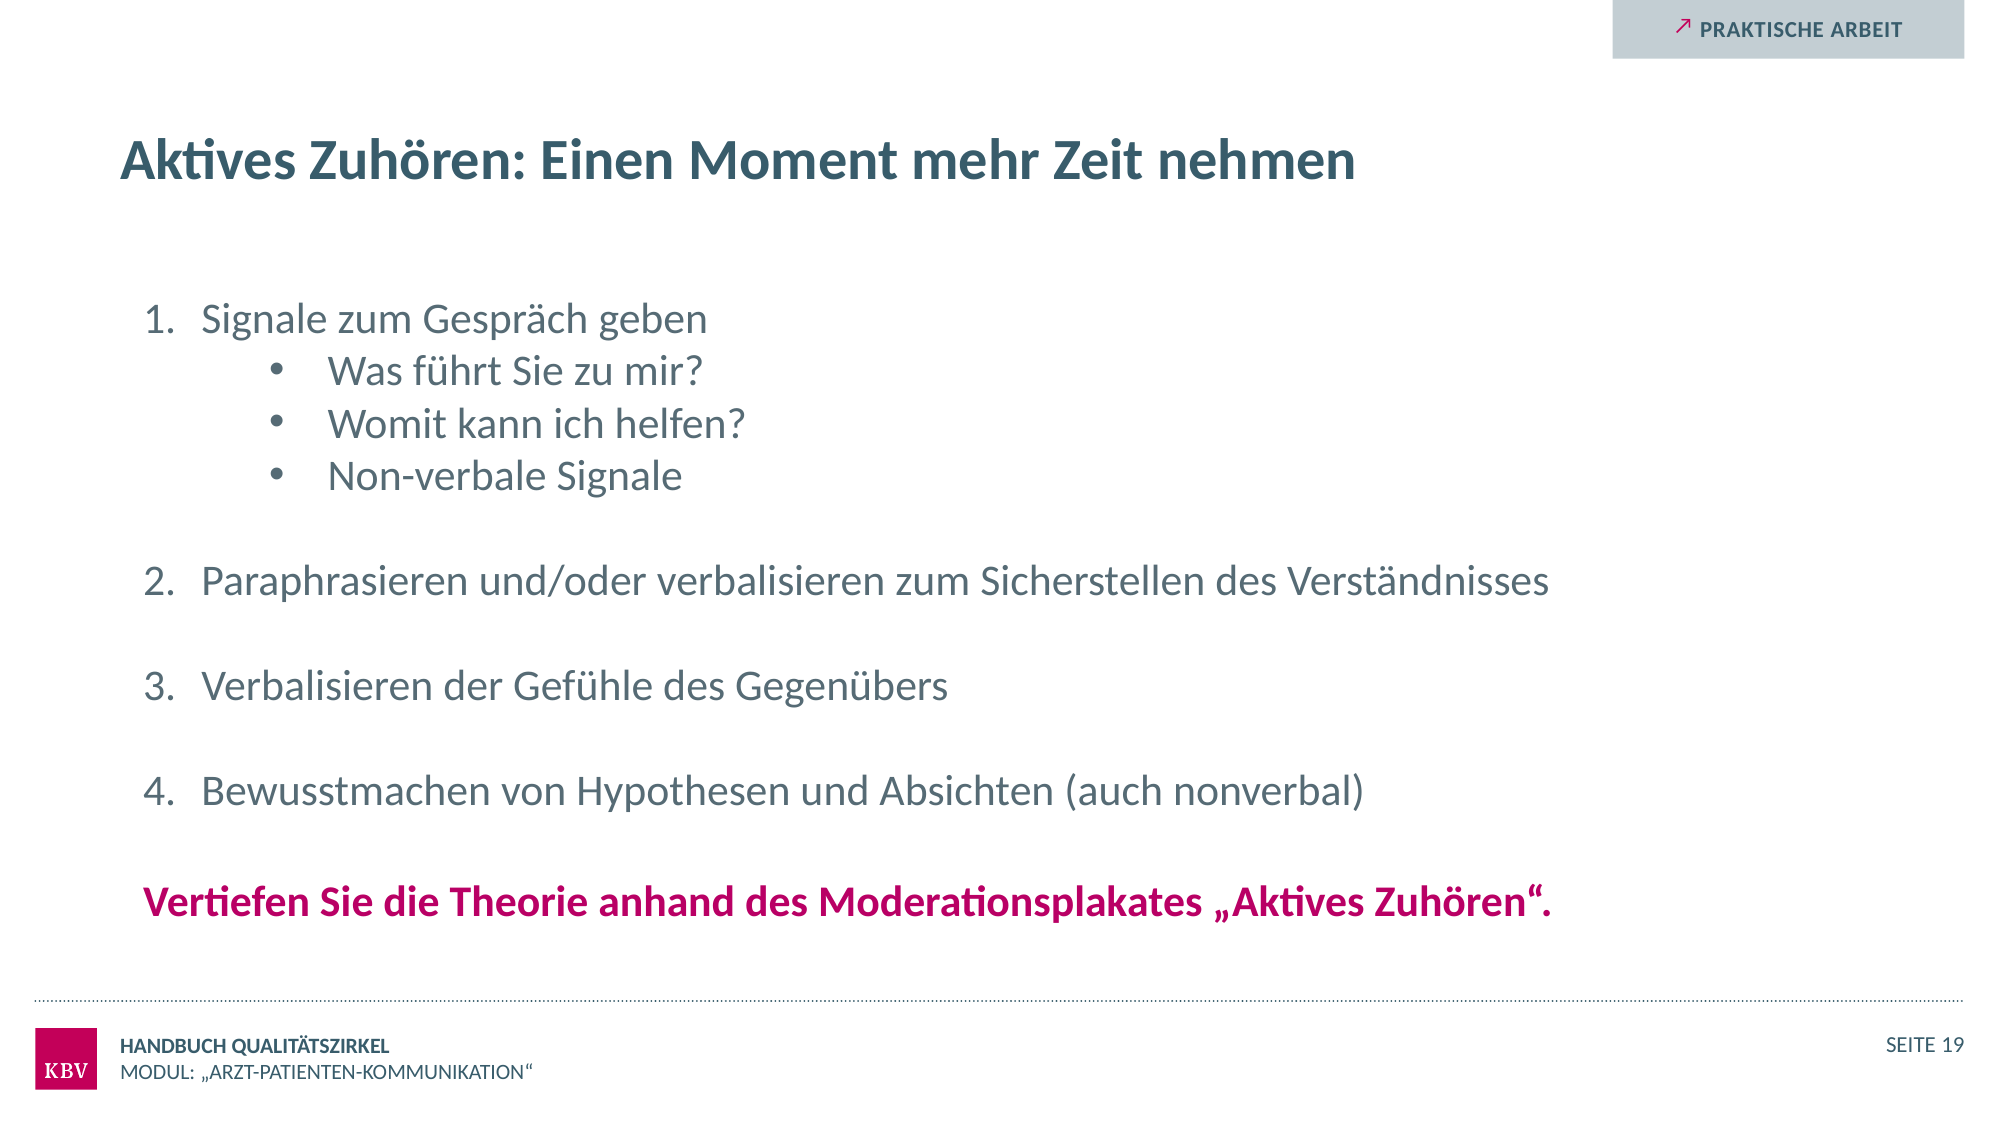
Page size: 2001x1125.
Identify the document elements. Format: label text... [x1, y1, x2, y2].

text_box Signale zum Gespräch geben Was führt Sie zu mir? Womit kann ich helfen? Non-verbale Signale Paraphrasieren und/oder verbalisieren zum Sicherstellen des Verständnisses Verbalisieren der Gefühle des Gegenübers Bewusstmachen von Hypothesen und Absichten (auch nonverbal) [128, 282, 1805, 822]
slide_number Modul: „Arzt-Patienten-Kommunikation“ [120, 1057, 1668, 1084]
title Aktives Zuhören: Einen Moment mehr Zeit nehmen [120, 129, 1880, 201]
list Praktische Arbeit [1612, 0, 1965, 59]
text_box Vertiefen Sie die Theorie anhand des Moderationsplakates „Aktives Zuhören“. [128, 864, 1888, 933]
footer Handbuch Qualitätszirkel [120, 1030, 1668, 1057]
slide_number Seite 19 [1787, 1030, 1965, 1057]
